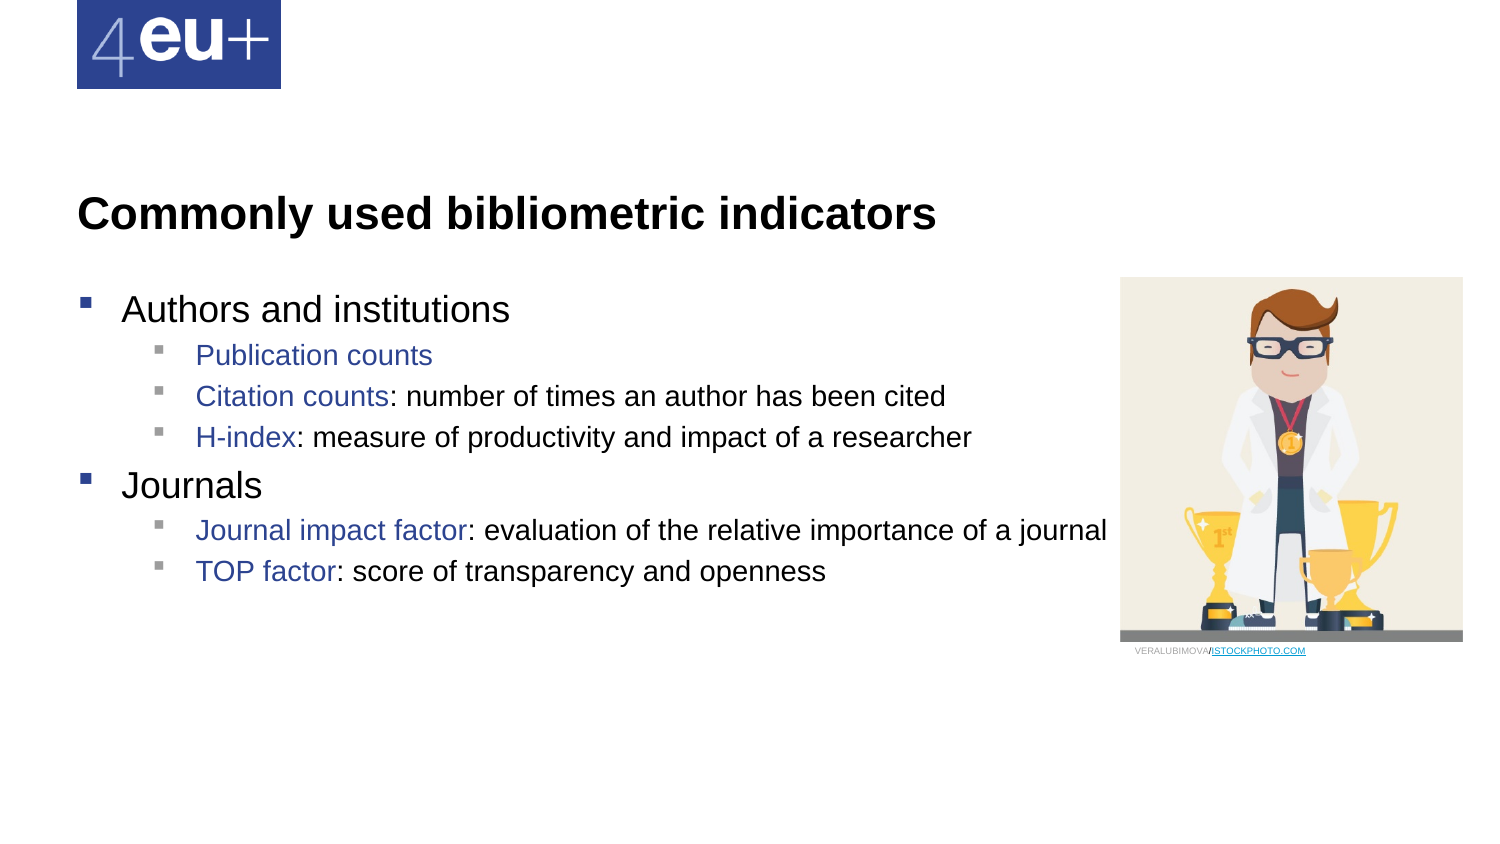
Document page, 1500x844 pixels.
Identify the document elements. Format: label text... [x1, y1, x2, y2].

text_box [1119, 277, 1463, 664]
list Authors and institutions Publication counts Citation counts: number of times an author has been cited H-index: measure of productivity and impact of a researcher Journals Journal impact factor: evaluation of the relative importance of a journal TOP factor: score of transparency and openness [62, 277, 1439, 753]
picture [77, 0, 281, 89]
title Commonly used bibliometric indicators [62, 176, 1439, 277]
